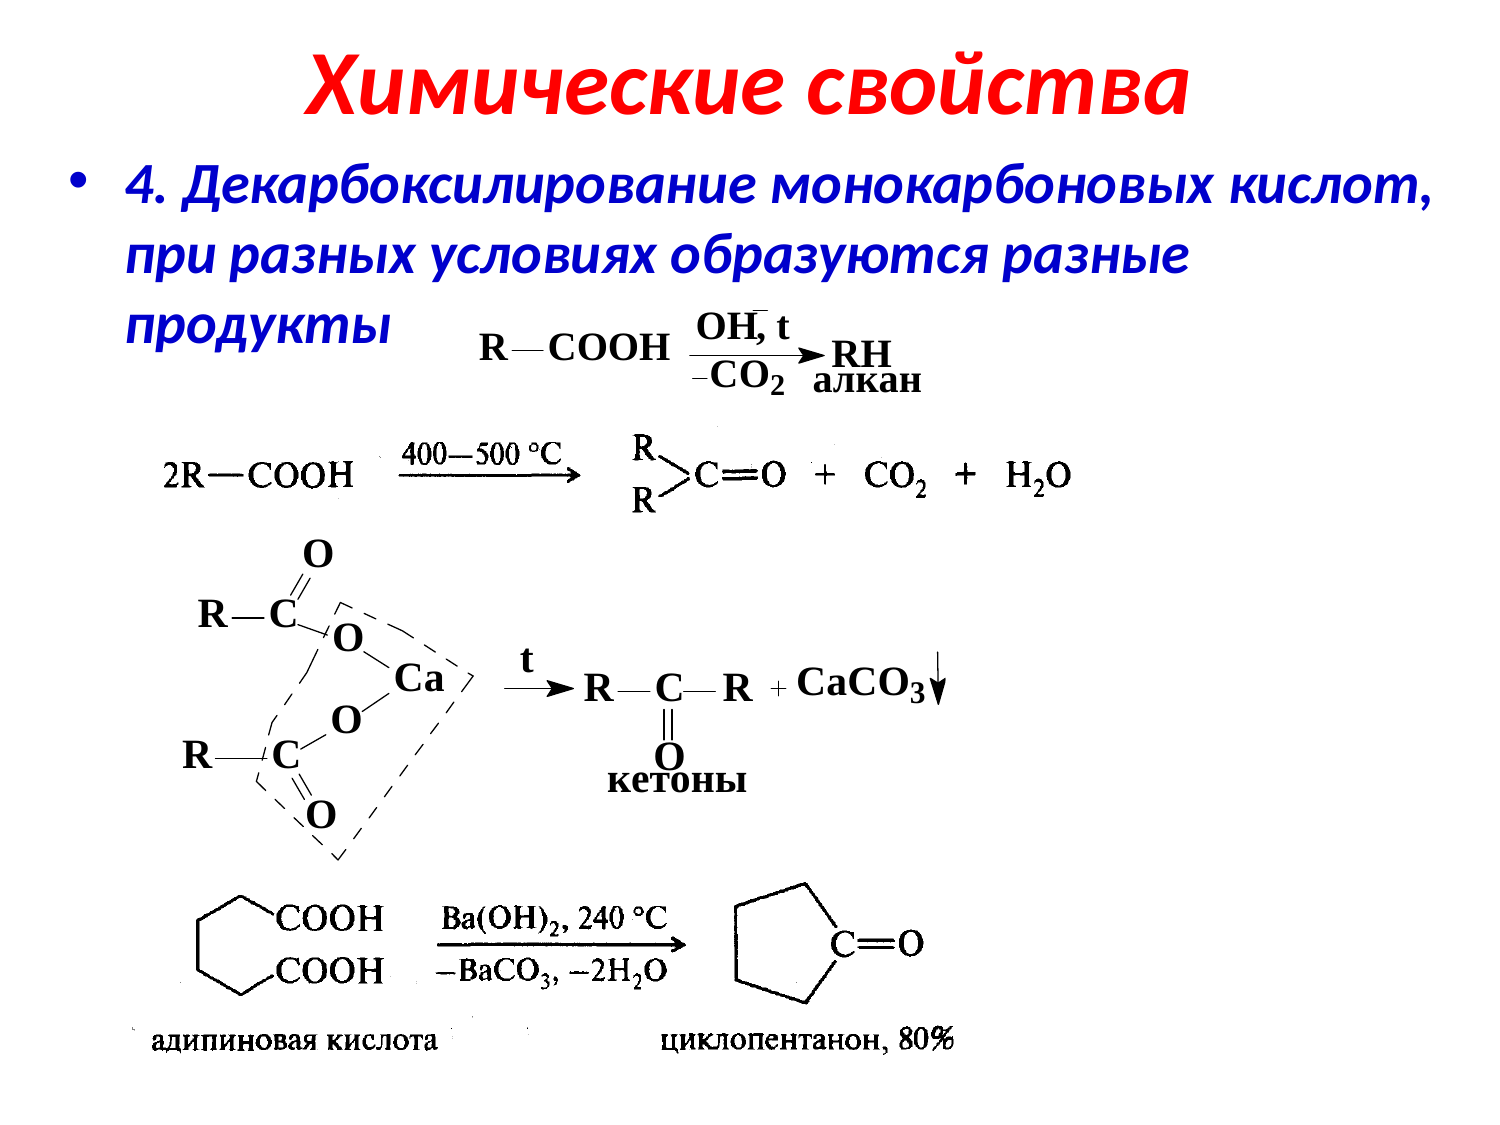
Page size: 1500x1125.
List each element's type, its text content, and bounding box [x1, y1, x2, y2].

list 4. Декарбоксилирование монокарбоновых кислот, при разных условиях образуются разные продукты [52, 136, 1459, 1095]
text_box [180, 535, 946, 861]
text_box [477, 294, 922, 409]
picture [146, 425, 1093, 526]
picture [123, 863, 957, 1062]
title Химические свойства [74, 18, 1426, 136]
